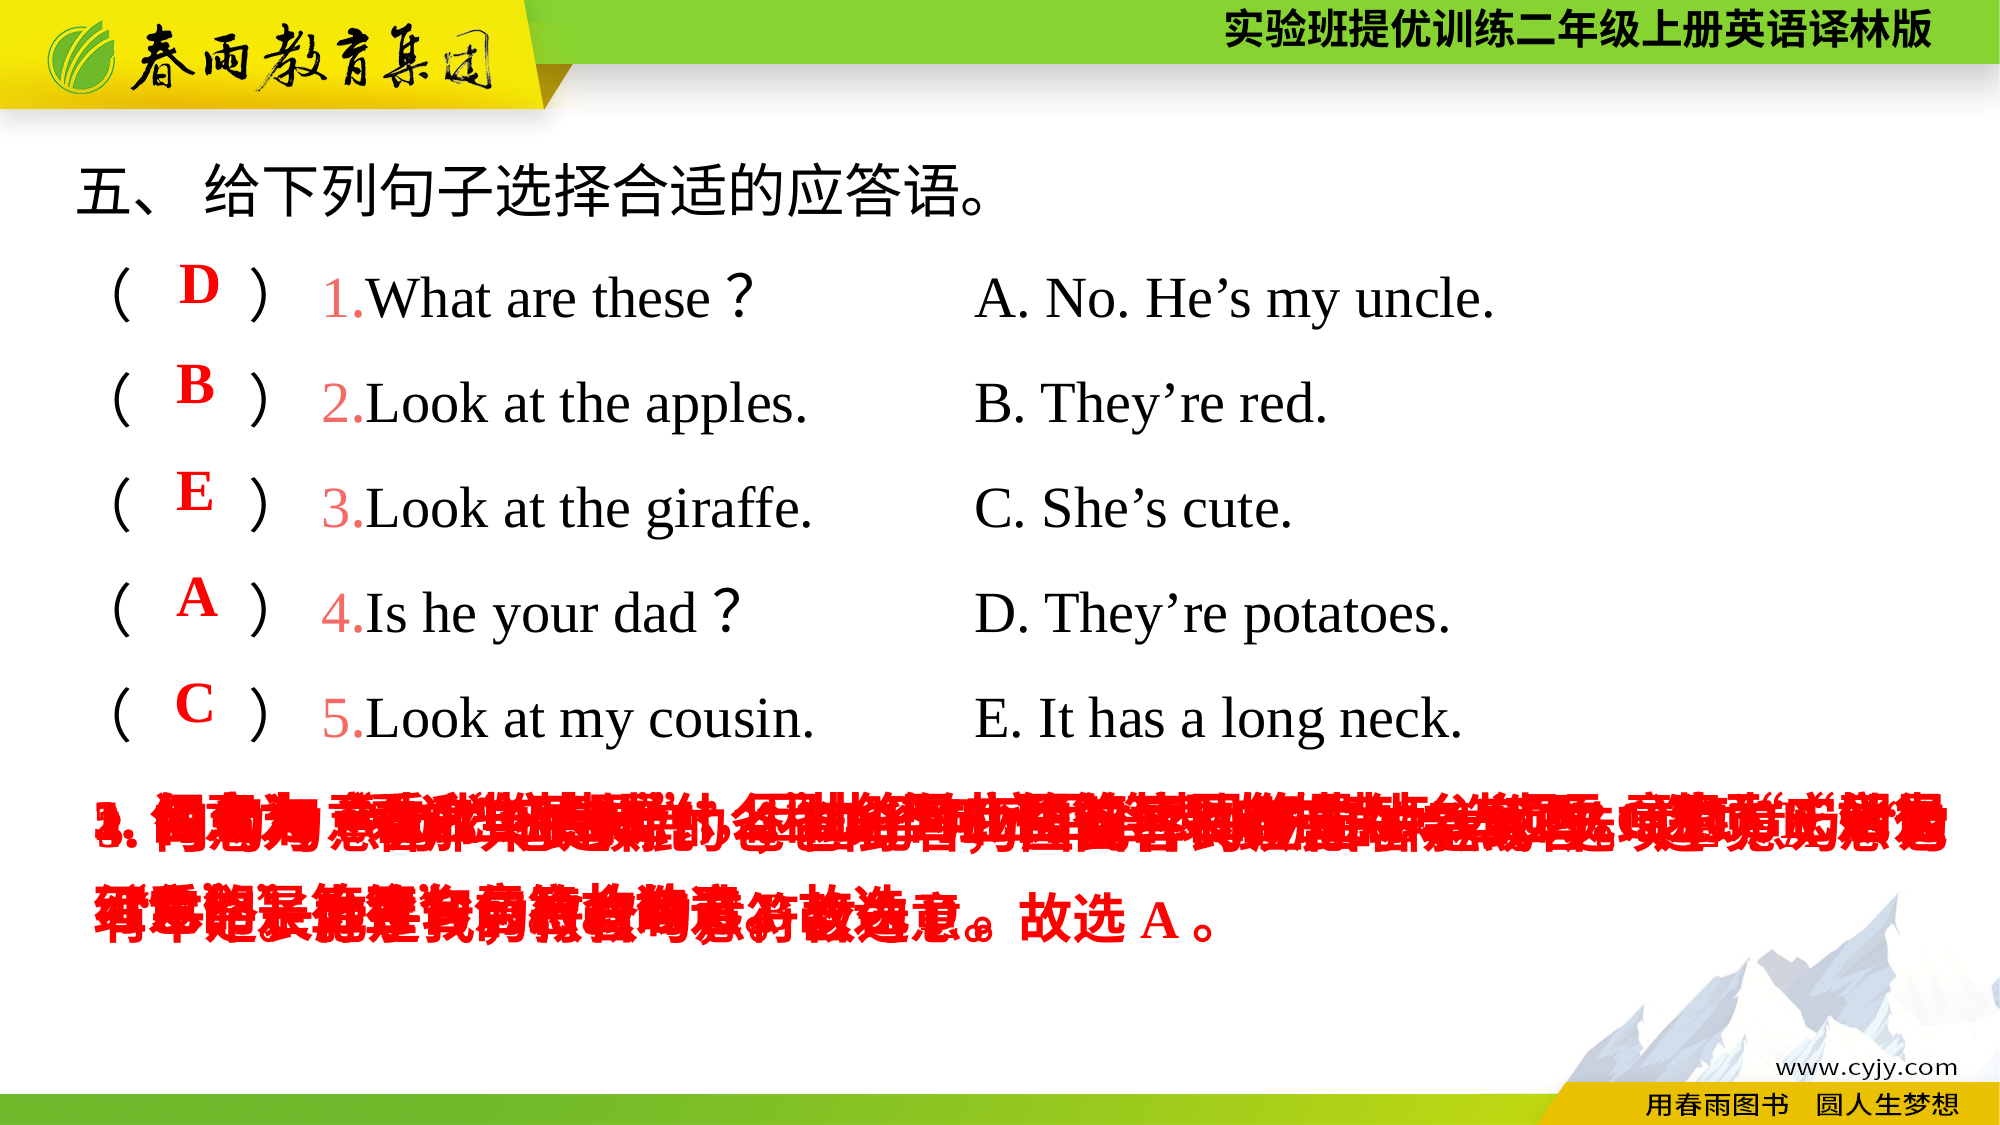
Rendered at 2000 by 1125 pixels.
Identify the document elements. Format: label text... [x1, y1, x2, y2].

text_box C [159, 656, 232, 742]
text_box D [164, 237, 237, 323]
text_box E [161, 444, 245, 530]
text_box A [161, 550, 234, 636]
picture [0, 0, 2000, 1125]
text_box B [161, 338, 231, 423]
text_box 4.问句句意为“他是你的爸爸吗”，因此答句应回答是或否。选项A意为“不是。他是我的叔叔”，符合句意。故选A。 [81, 760, 1966, 957]
text_box 5.句意为“看我的表妹”，因此答句应回答表妹的特点。选项C意为“她很可爱”，符合句意。故选C。 [78, 750, 1963, 948]
list 五、 给下列句子选择合适的应答语。 （ ）1.What are these？ A. No. He’s my uncle. （ ）2.Look at the apples. B. They’re red. （ ）3.Look at the giraffe. C. She’s cute. （ ）4.Is he your dad？ D. They’re potatoes. （ ）5.Look at my cousin. E. It has a long neck. [59, 112, 1944, 764]
